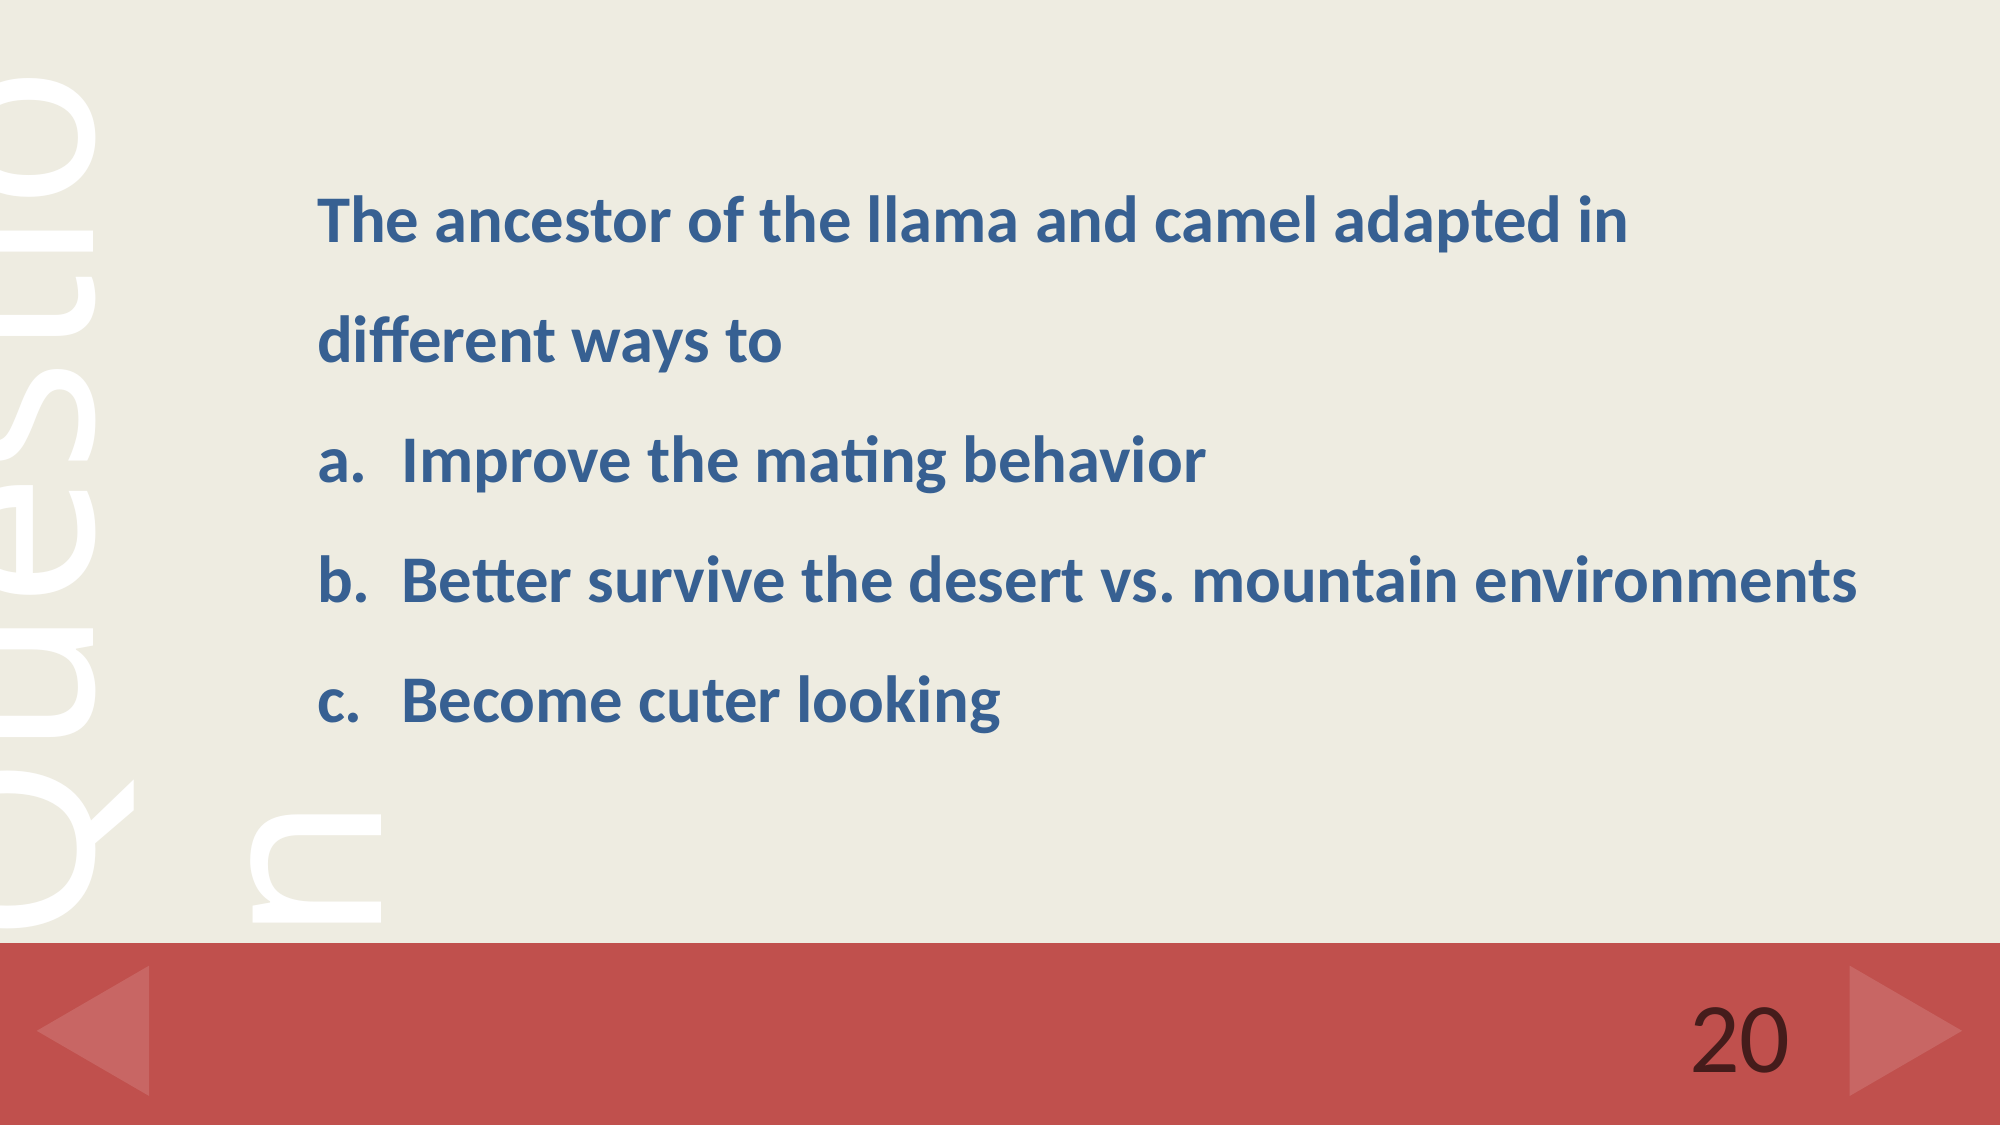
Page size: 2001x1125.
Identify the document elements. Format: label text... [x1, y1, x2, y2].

list 20 [1494, 967, 1806, 1097]
list The ancestor of the llama and camel adapted in different ways to Improve the mating behavior Better survive the desert vs. mountain environments Become cuter looking [302, 153, 1897, 839]
